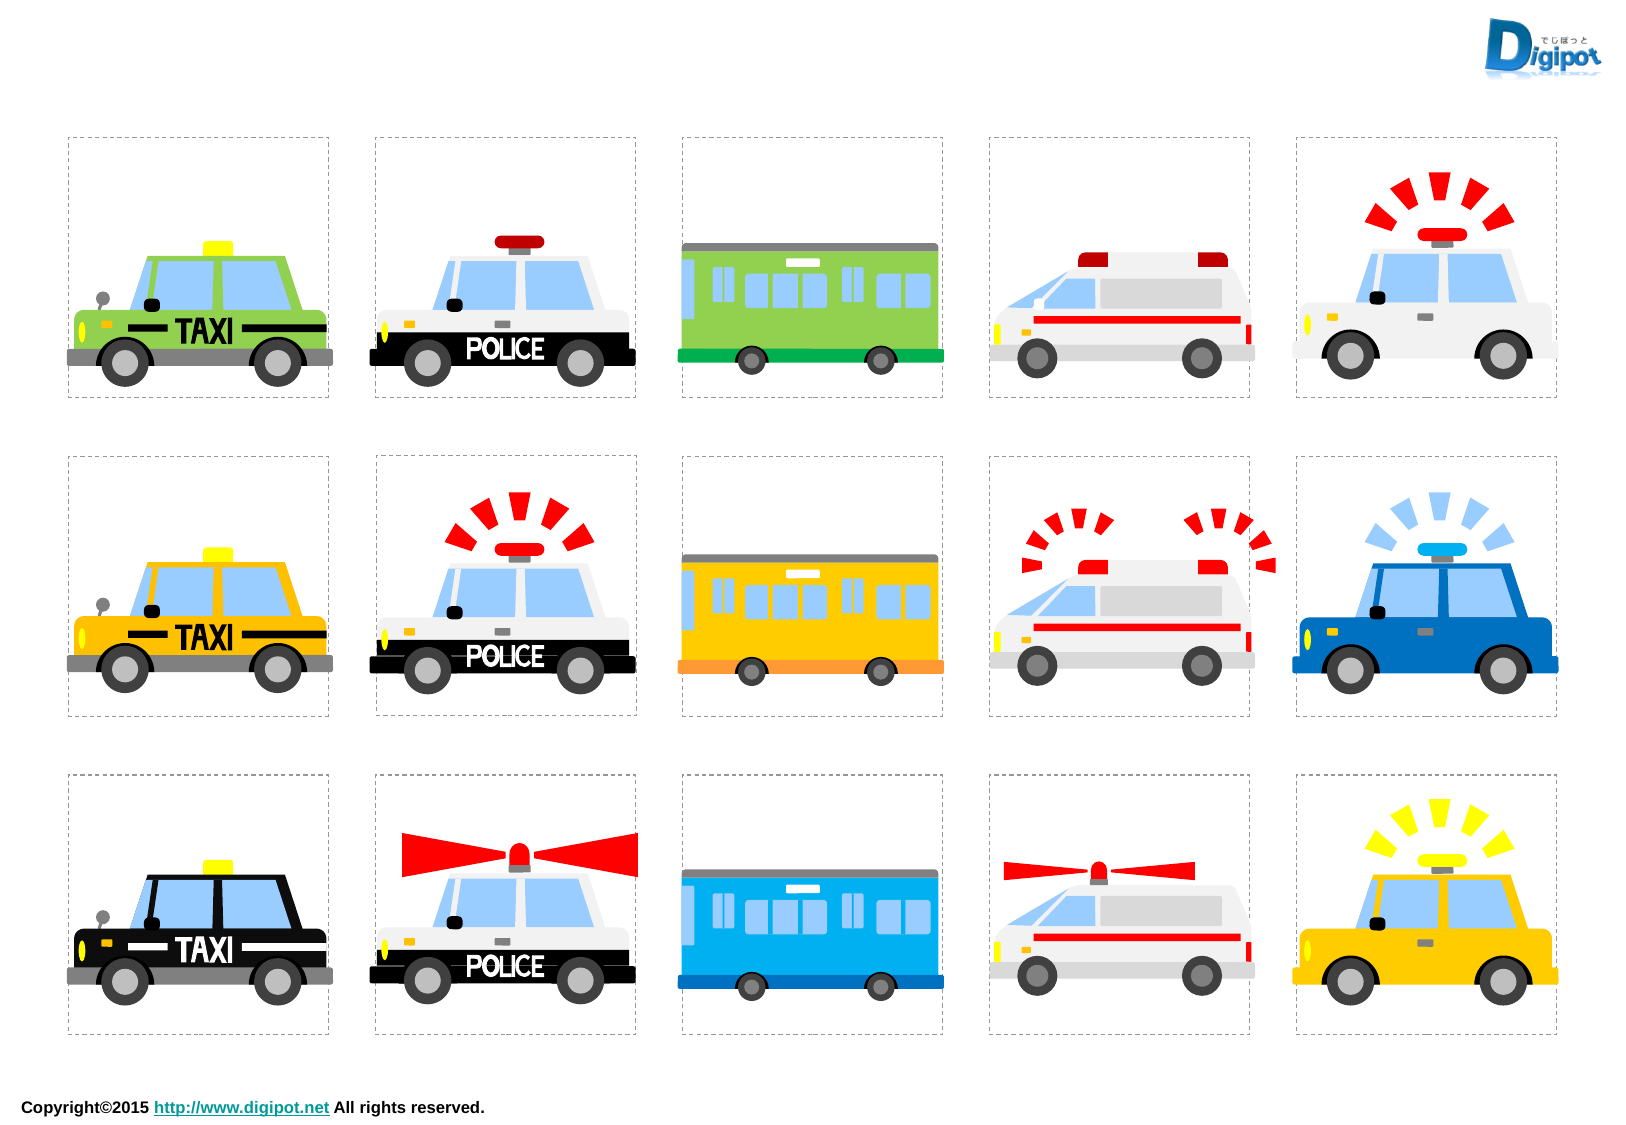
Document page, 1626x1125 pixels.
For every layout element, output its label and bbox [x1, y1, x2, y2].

text_box [677, 869, 945, 1007]
text_box [677, 554, 945, 692]
text_box [1193, 503, 1277, 569]
text_box [66, 240, 334, 396]
text_box [1292, 854, 1559, 1015]
text_box [66, 547, 334, 702]
text_box [369, 542, 636, 703]
text_box [1003, 860, 1195, 886]
text_box [1292, 542, 1559, 703]
text_box [1381, 479, 1499, 572]
text_box [989, 559, 1256, 687]
text_box [989, 252, 1256, 379]
text_box [1020, 503, 1104, 569]
text_box [461, 479, 579, 572]
text_box [1381, 159, 1499, 252]
text_box [369, 873, 636, 1013]
text_box [401, 832, 639, 878]
picture [1485, 18, 1602, 82]
text_box [1381, 786, 1499, 878]
text_box [66, 859, 334, 1015]
text_box [989, 884, 1256, 997]
text_box [1292, 228, 1559, 389]
text_box [677, 242, 945, 380]
text_box [369, 235, 636, 396]
